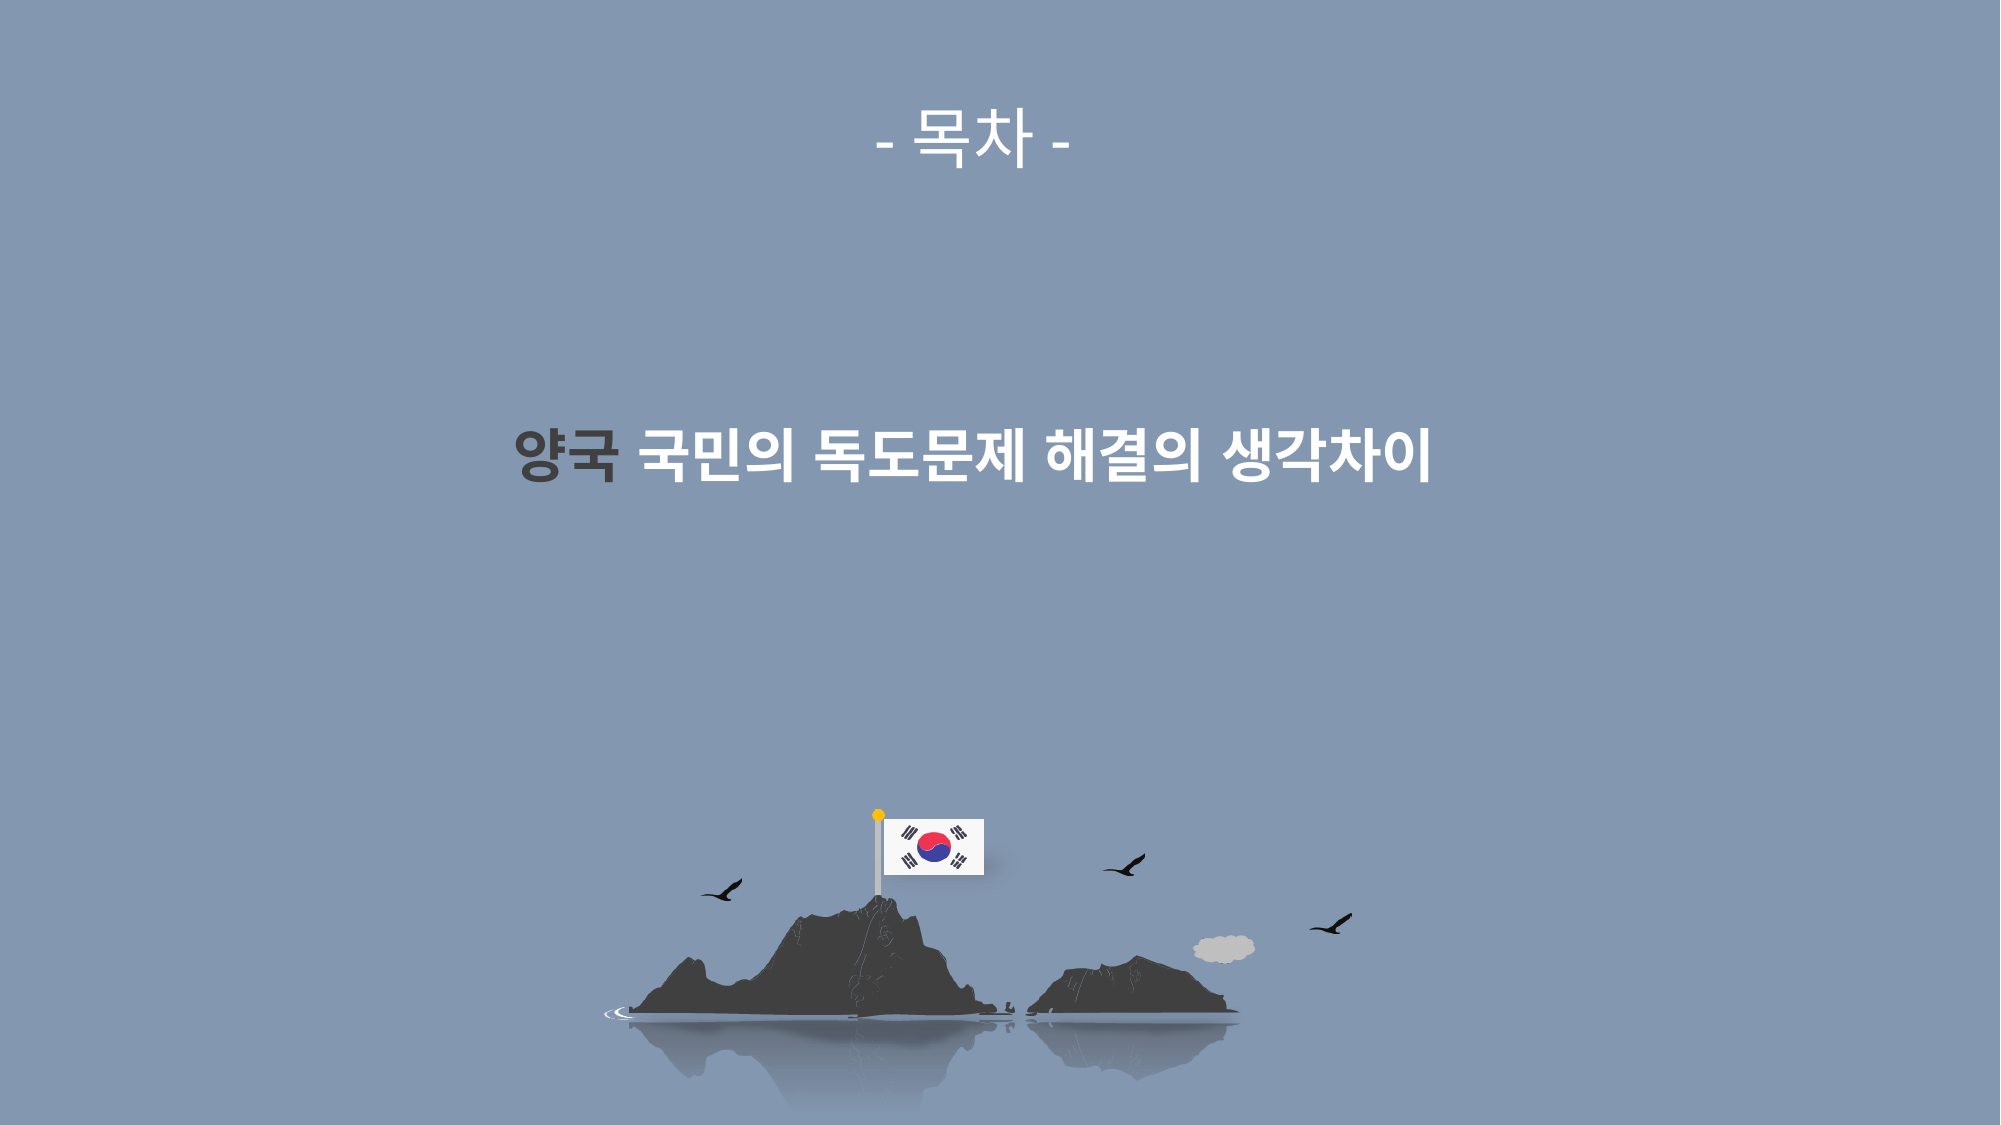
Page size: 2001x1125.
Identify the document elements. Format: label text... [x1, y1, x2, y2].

text_box 양국 국민의 독도문제 해결의 생각차이 [250, 395, 1572, 514]
picture [595, 809, 1352, 1125]
text_box -목차- [737, 56, 1210, 217]
